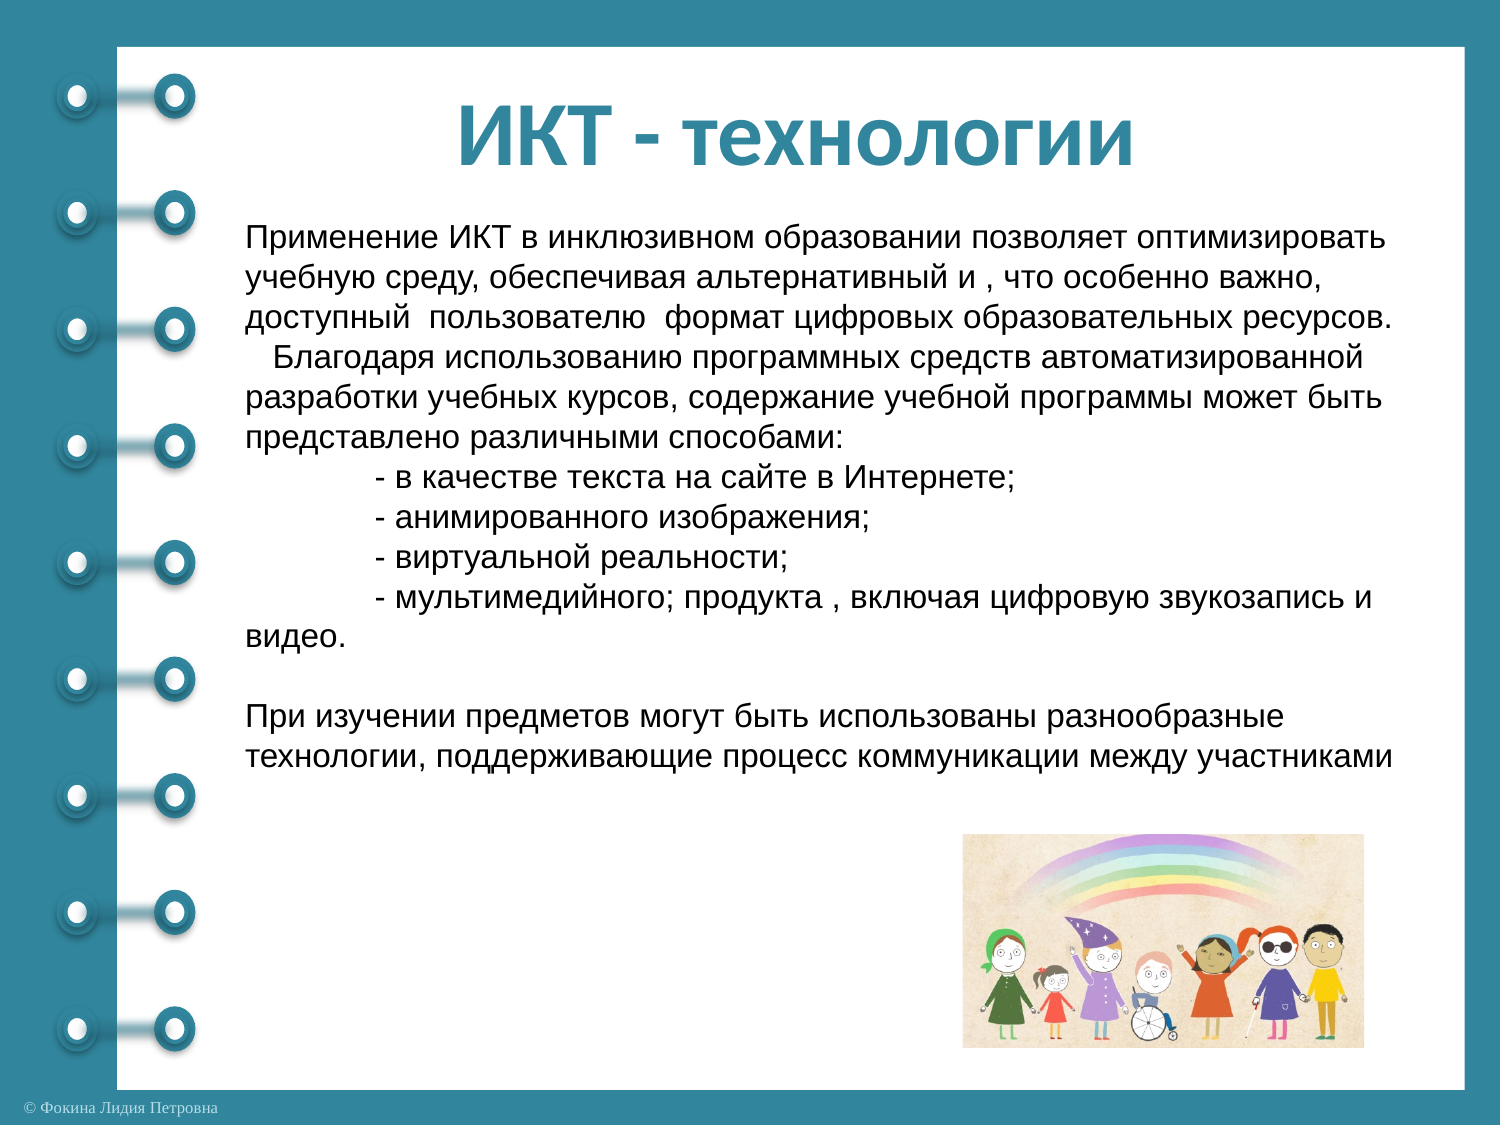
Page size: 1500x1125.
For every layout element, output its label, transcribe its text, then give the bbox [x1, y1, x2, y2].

subtitle Применение ИКТ в инклюзивном образовании позволяет оптимизировать учебную среду, обеспечивая альтернативный и , что особенно важно, доступный пользователю формат цифровых образовательных ресурсов. Благодаря использованию программных средств автоматизированной разработки учебных курсов, содержание учебной программы может быть представлено различными способами: - в качестве текста на сайте в Интернете; - анимированного изображения; - виртуальной реальности; - мультимедийного; продукта , включая цифровую звукозапись и видео. При изучении предметов могут быть использованы разнообразные технологии, поддерживающие процесс коммуникации между участниками [230, 208, 1436, 1071]
title ИКТ - технологии [159, 66, 1435, 308]
picture [962, 833, 1365, 1048]
